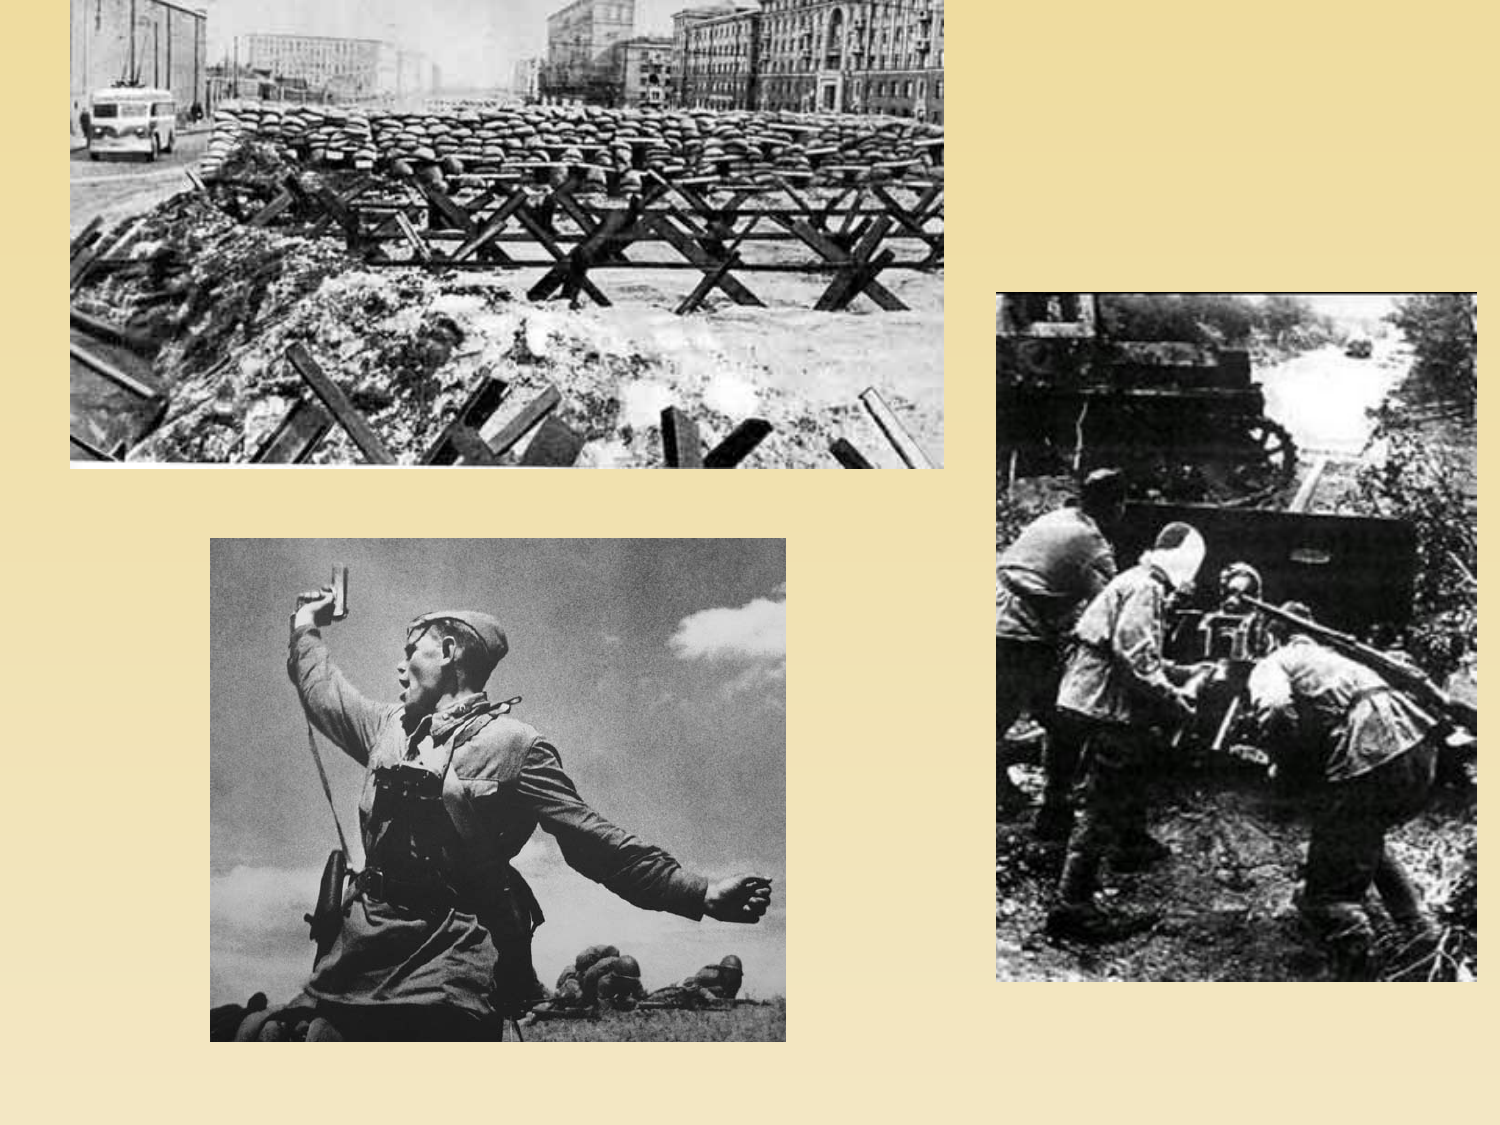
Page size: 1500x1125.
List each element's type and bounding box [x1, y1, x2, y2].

picture [995, 292, 1477, 983]
picture [70, 0, 944, 469]
picture [210, 538, 786, 1042]
